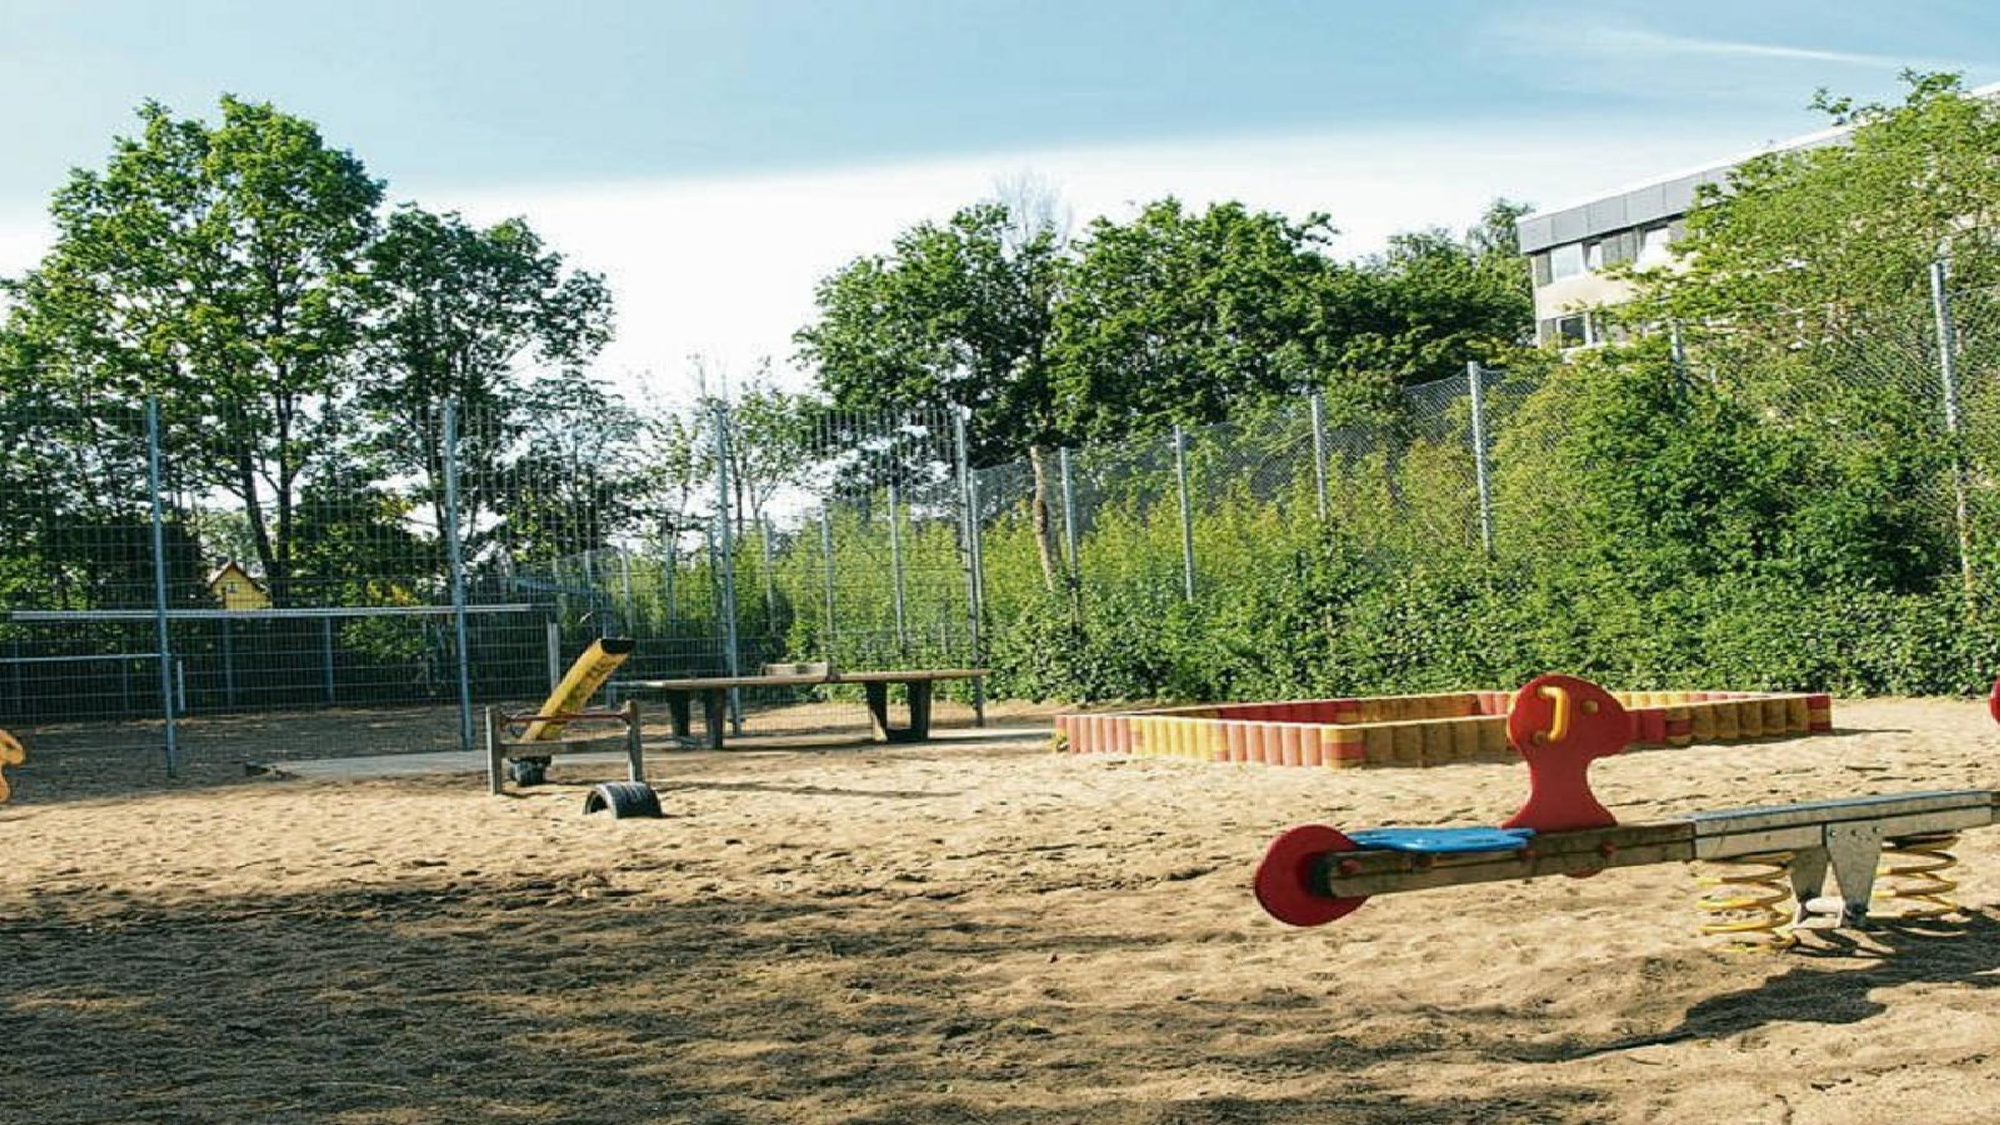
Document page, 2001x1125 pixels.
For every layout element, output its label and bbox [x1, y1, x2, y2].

list [0, 0, 2000, 1125]
